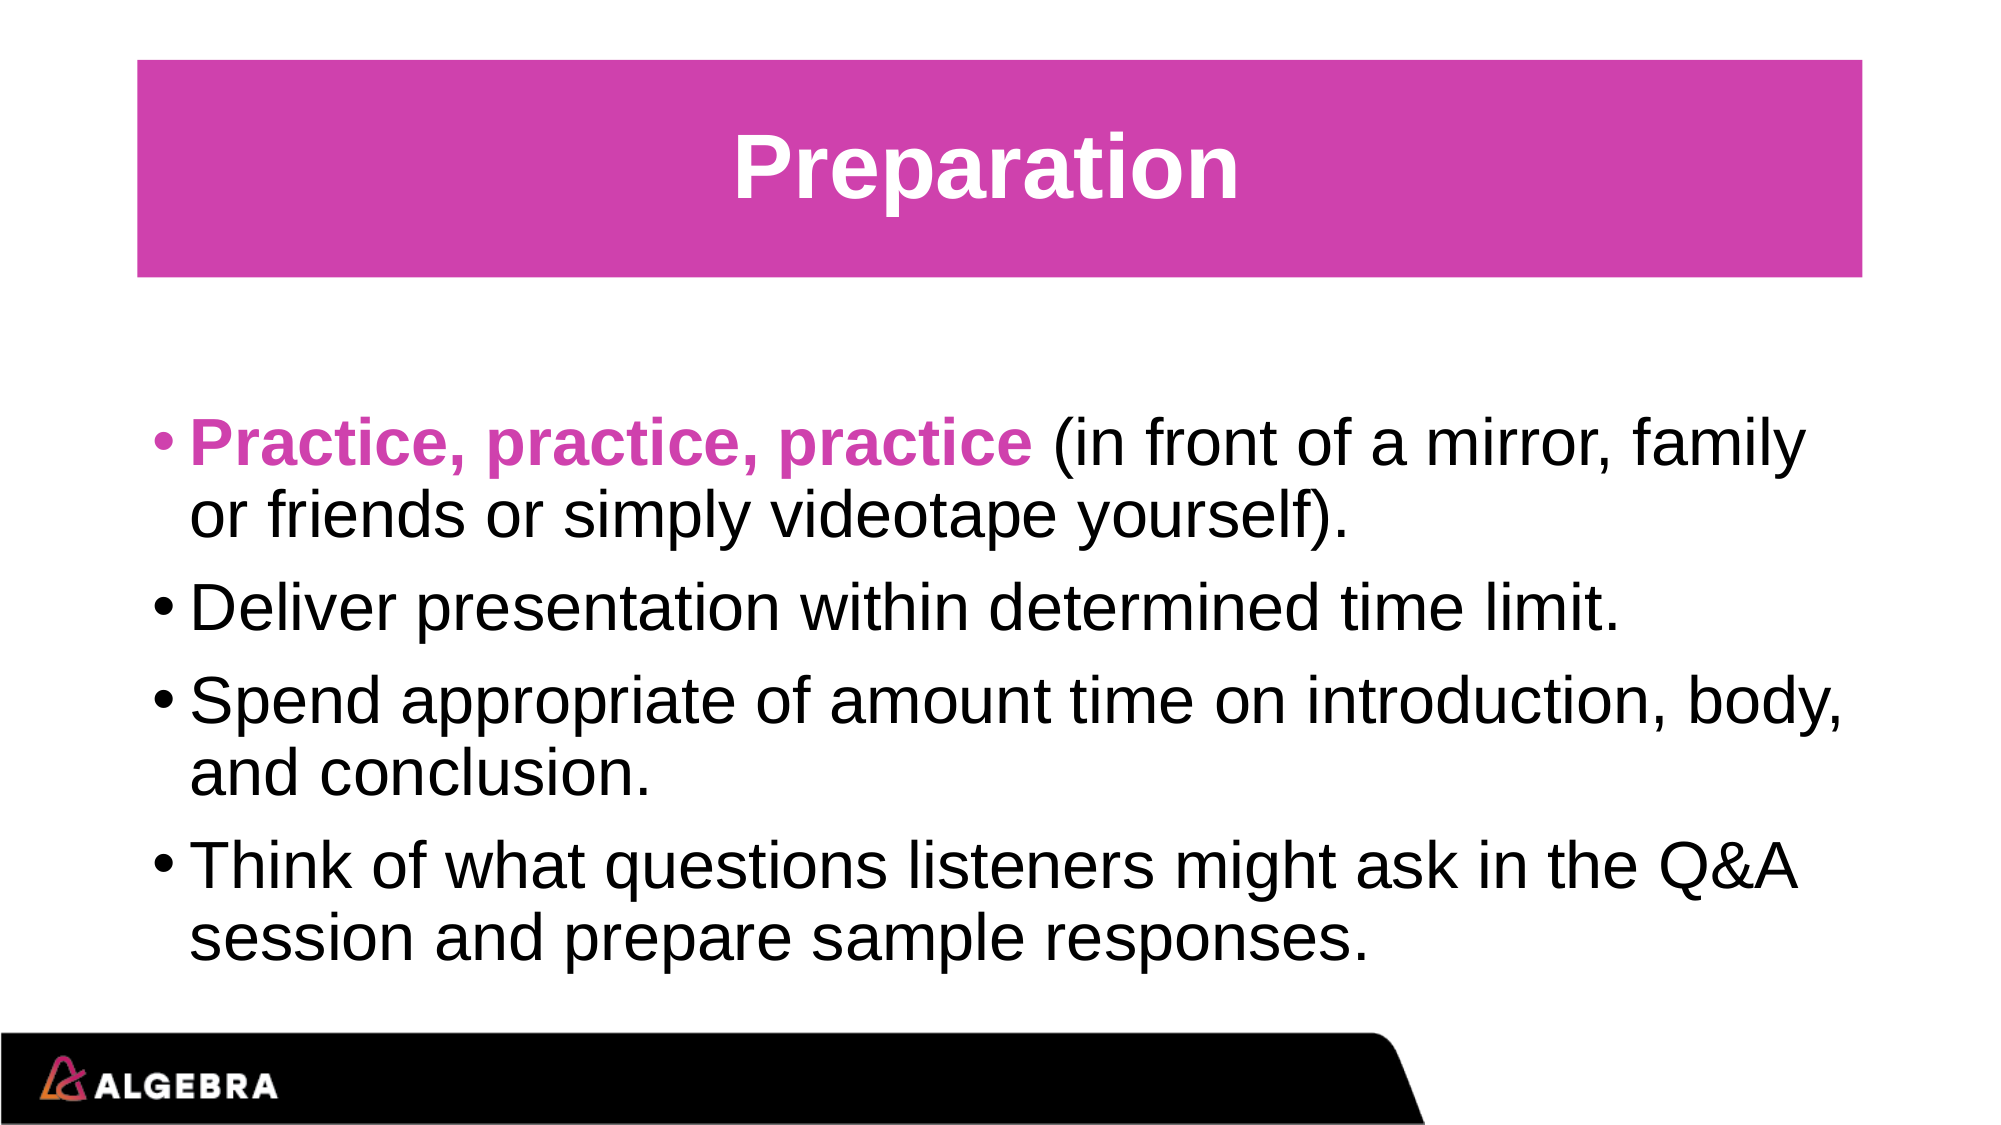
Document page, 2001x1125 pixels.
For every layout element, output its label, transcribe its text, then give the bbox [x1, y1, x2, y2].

list Practice, practice, practice (in front of a mirror, family or friends or simply videotape yourself). Deliver presentation within determined time limit. Spend appropriate of amount time on introduction, body, and conclusion. Think of what questions listeners might ask in the Q&A session and prepare sample responses. [137, 299, 1863, 1014]
picture [0, 1032, 1425, 1125]
title Preparation [137, 59, 1863, 278]
